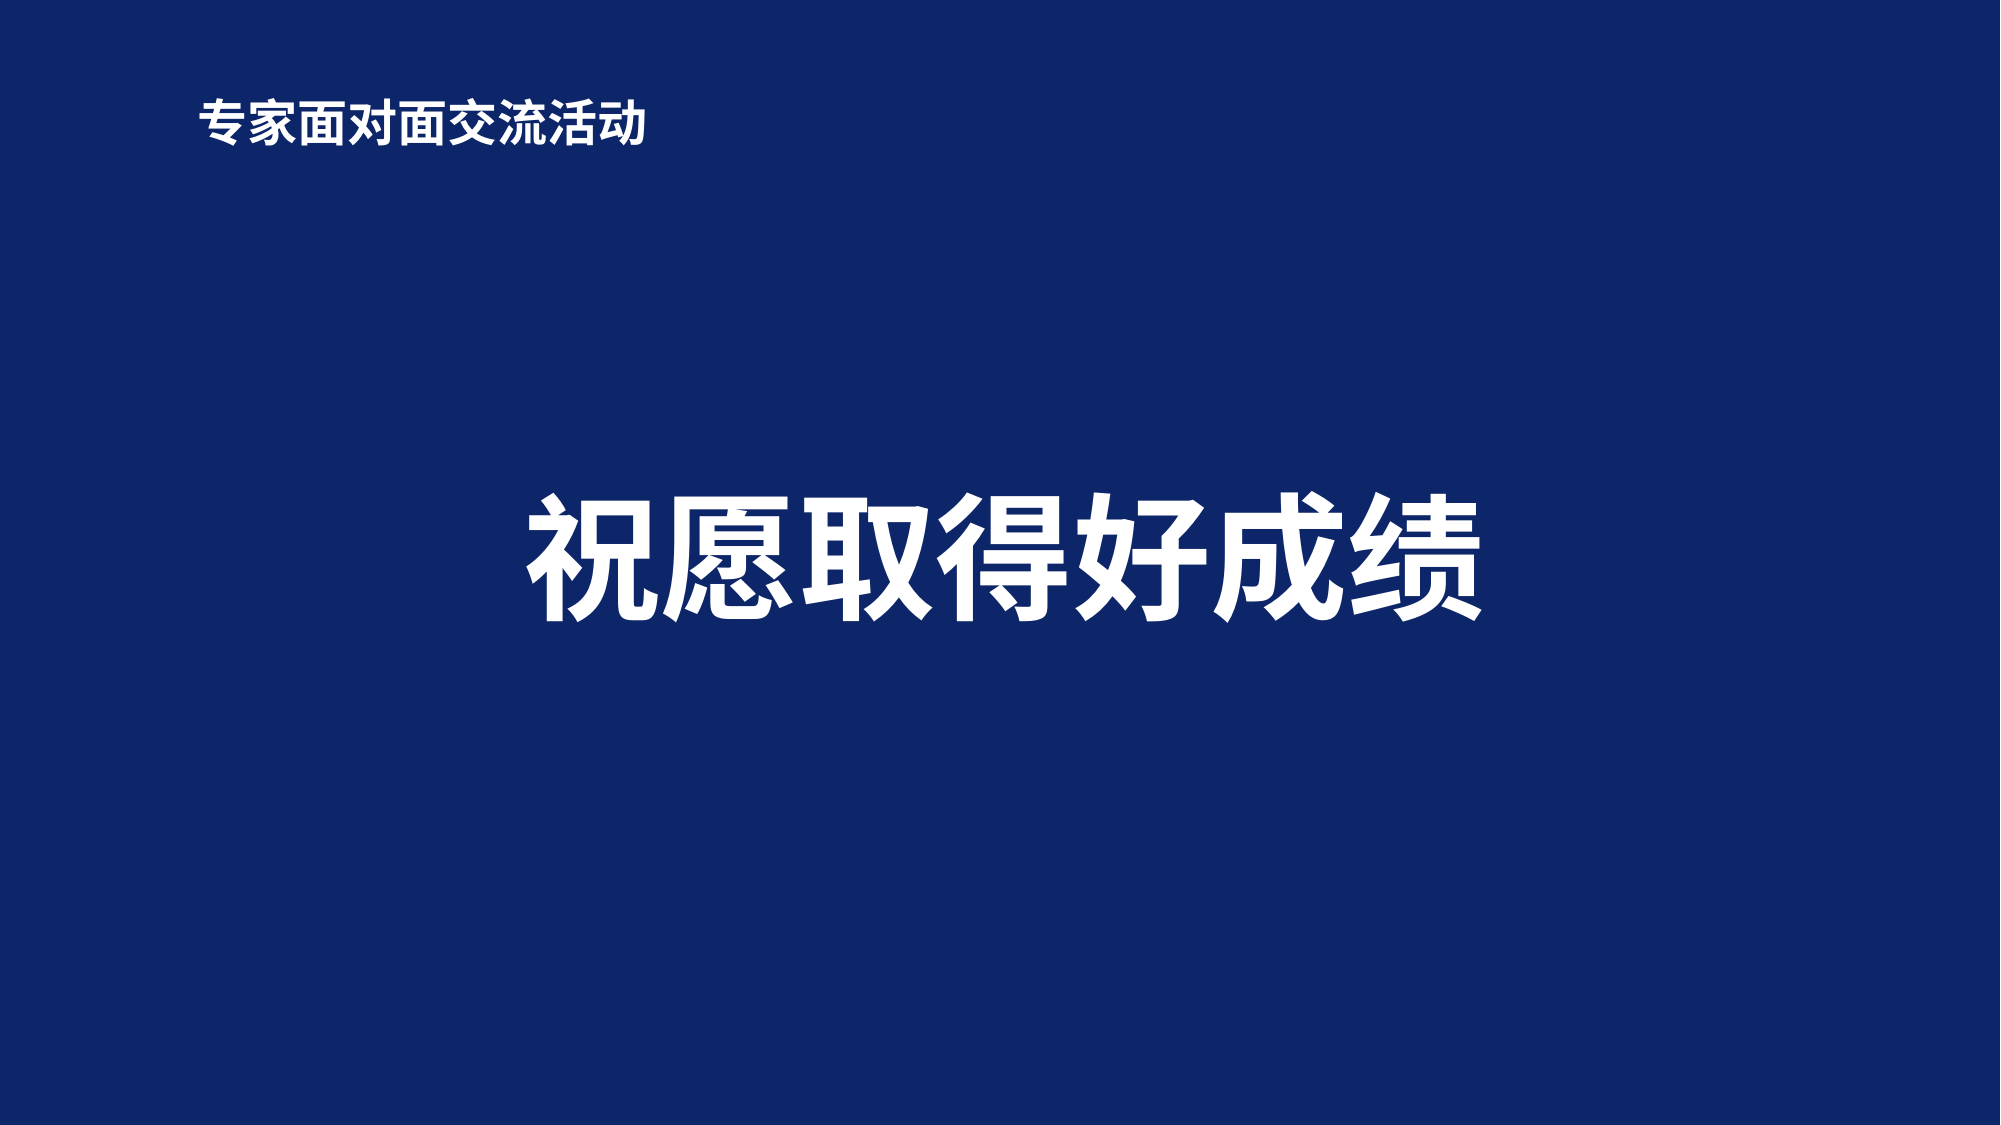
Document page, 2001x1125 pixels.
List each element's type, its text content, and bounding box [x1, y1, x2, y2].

text_box 祝愿取得好成绩 [508, 464, 1658, 661]
text_box 专家面对面交流活动 [182, 72, 878, 160]
